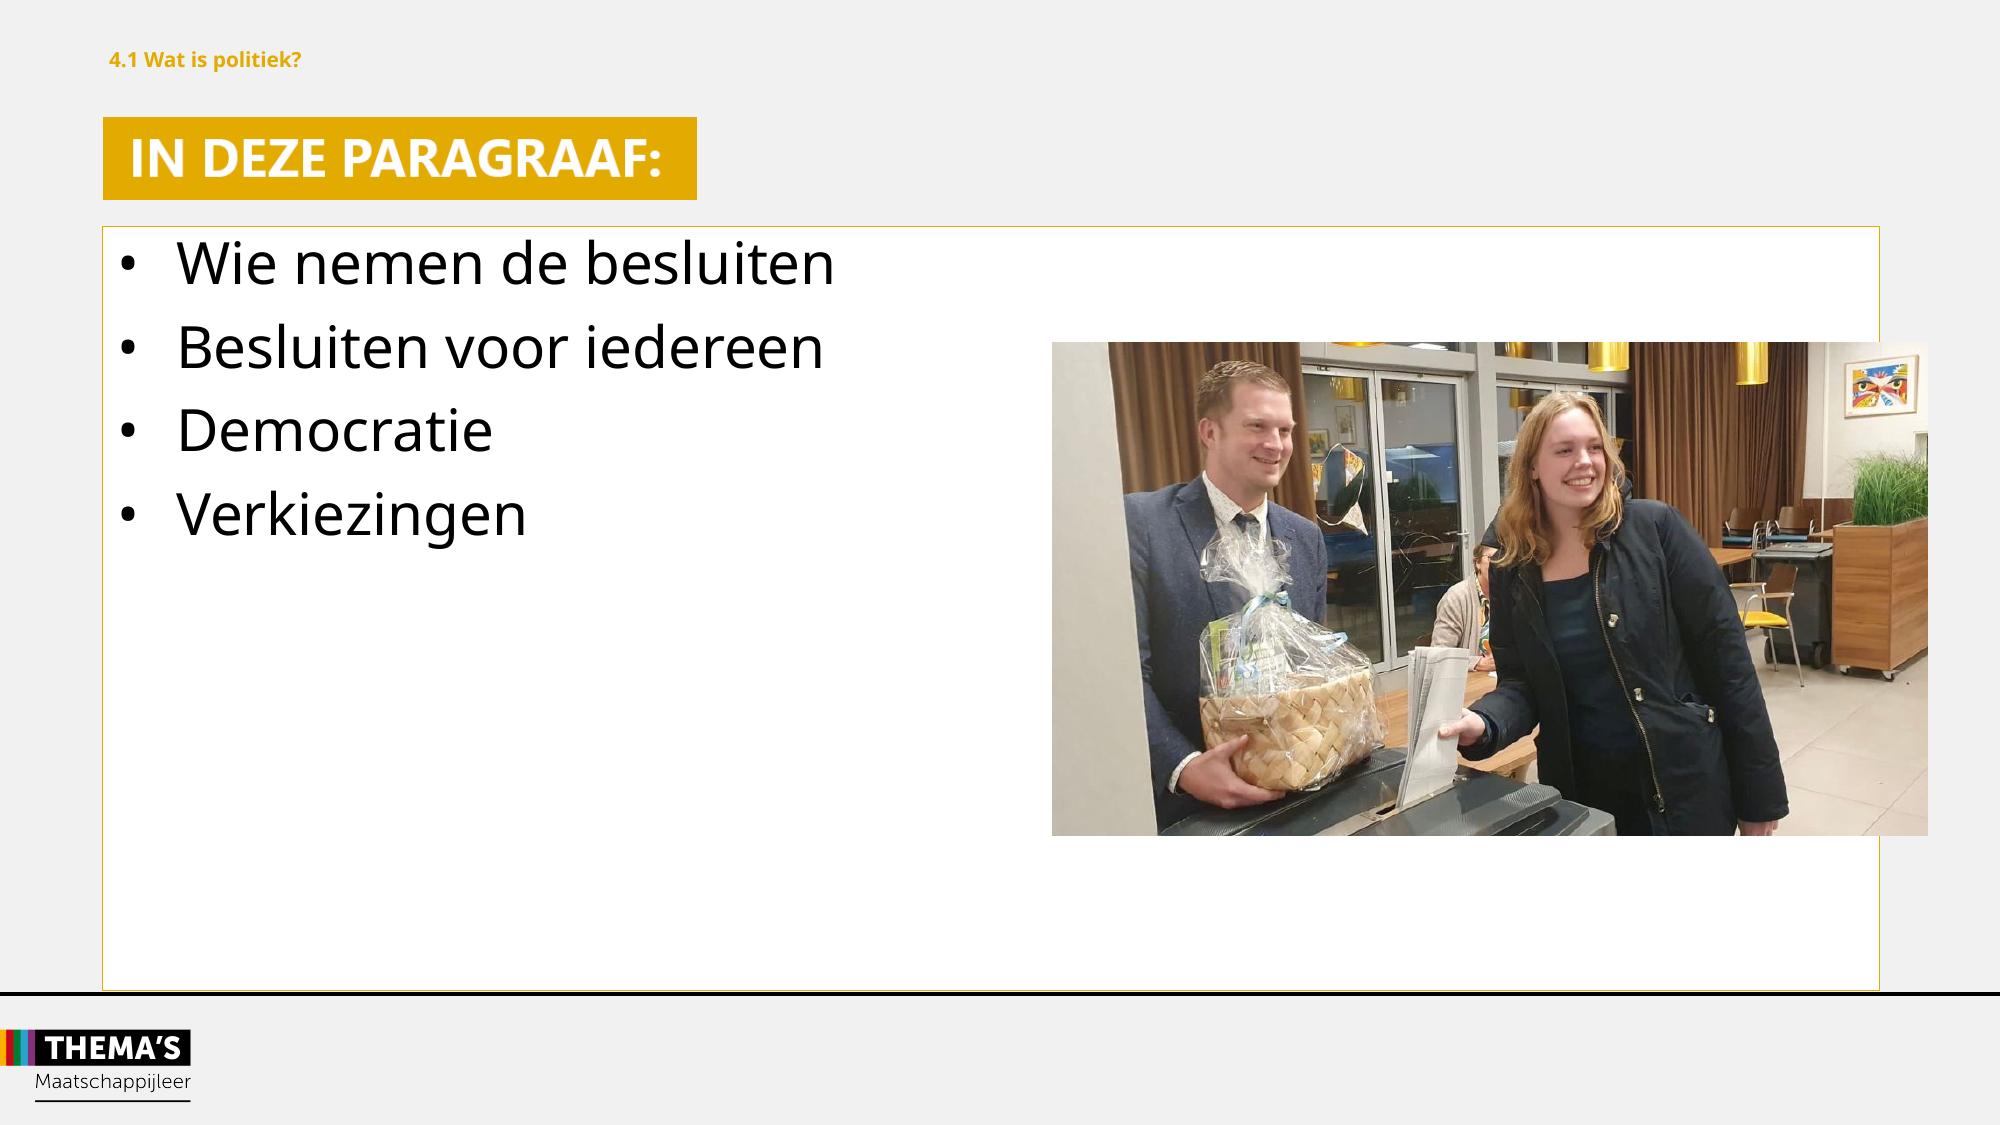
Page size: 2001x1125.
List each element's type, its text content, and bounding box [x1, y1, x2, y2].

picture [0, 993, 203, 1125]
picture [1052, 342, 1928, 836]
list • Wie nemen de besluiten • Besluiten voor iedereen • Democratie • Verkiezingen [102, 226, 1880, 991]
list 4.1 Wat is politiek? [94, 33, 941, 88]
